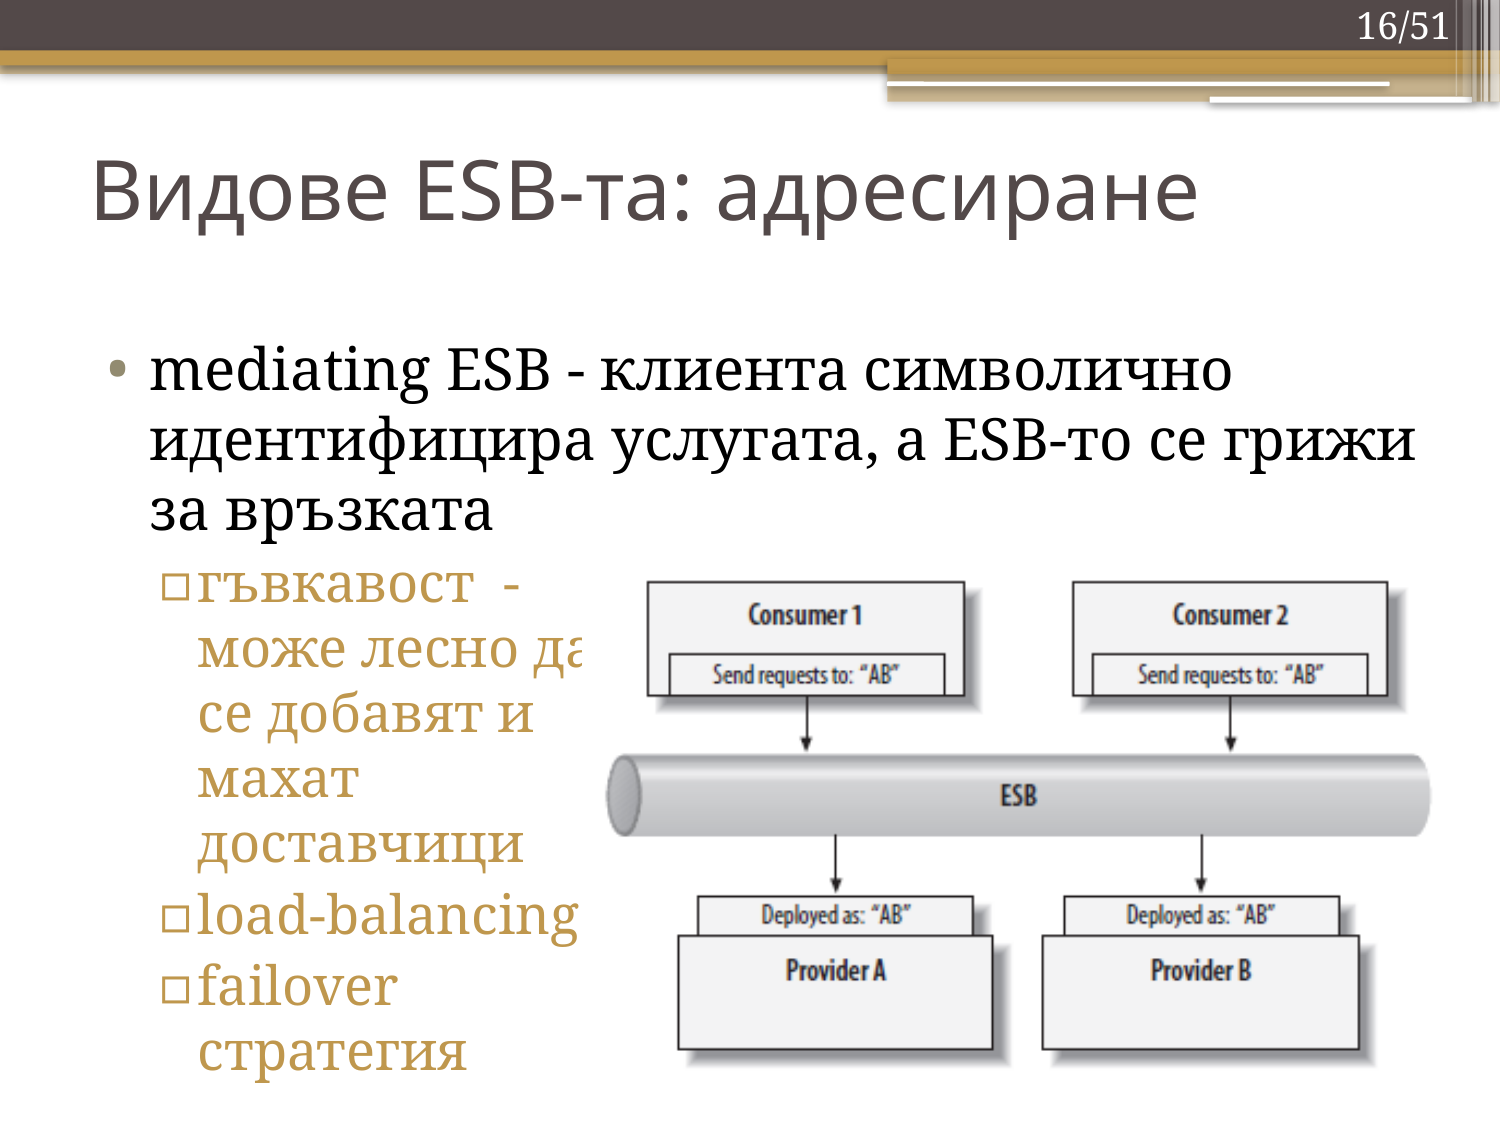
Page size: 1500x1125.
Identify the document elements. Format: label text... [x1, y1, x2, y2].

list mediating ESB - клиента символично идентифицира услугата, а ESB-то се грижи за връзката гъвкавост - може лесно да се добавят и махат доставчици load-balancing failover стратегия [75, 324, 1475, 1100]
title Видове ESB-та: адресиране [75, 99, 1425, 275]
picture [581, 562, 1451, 1076]
slide_number 16/51 [1299, 0, 1466, 61]
